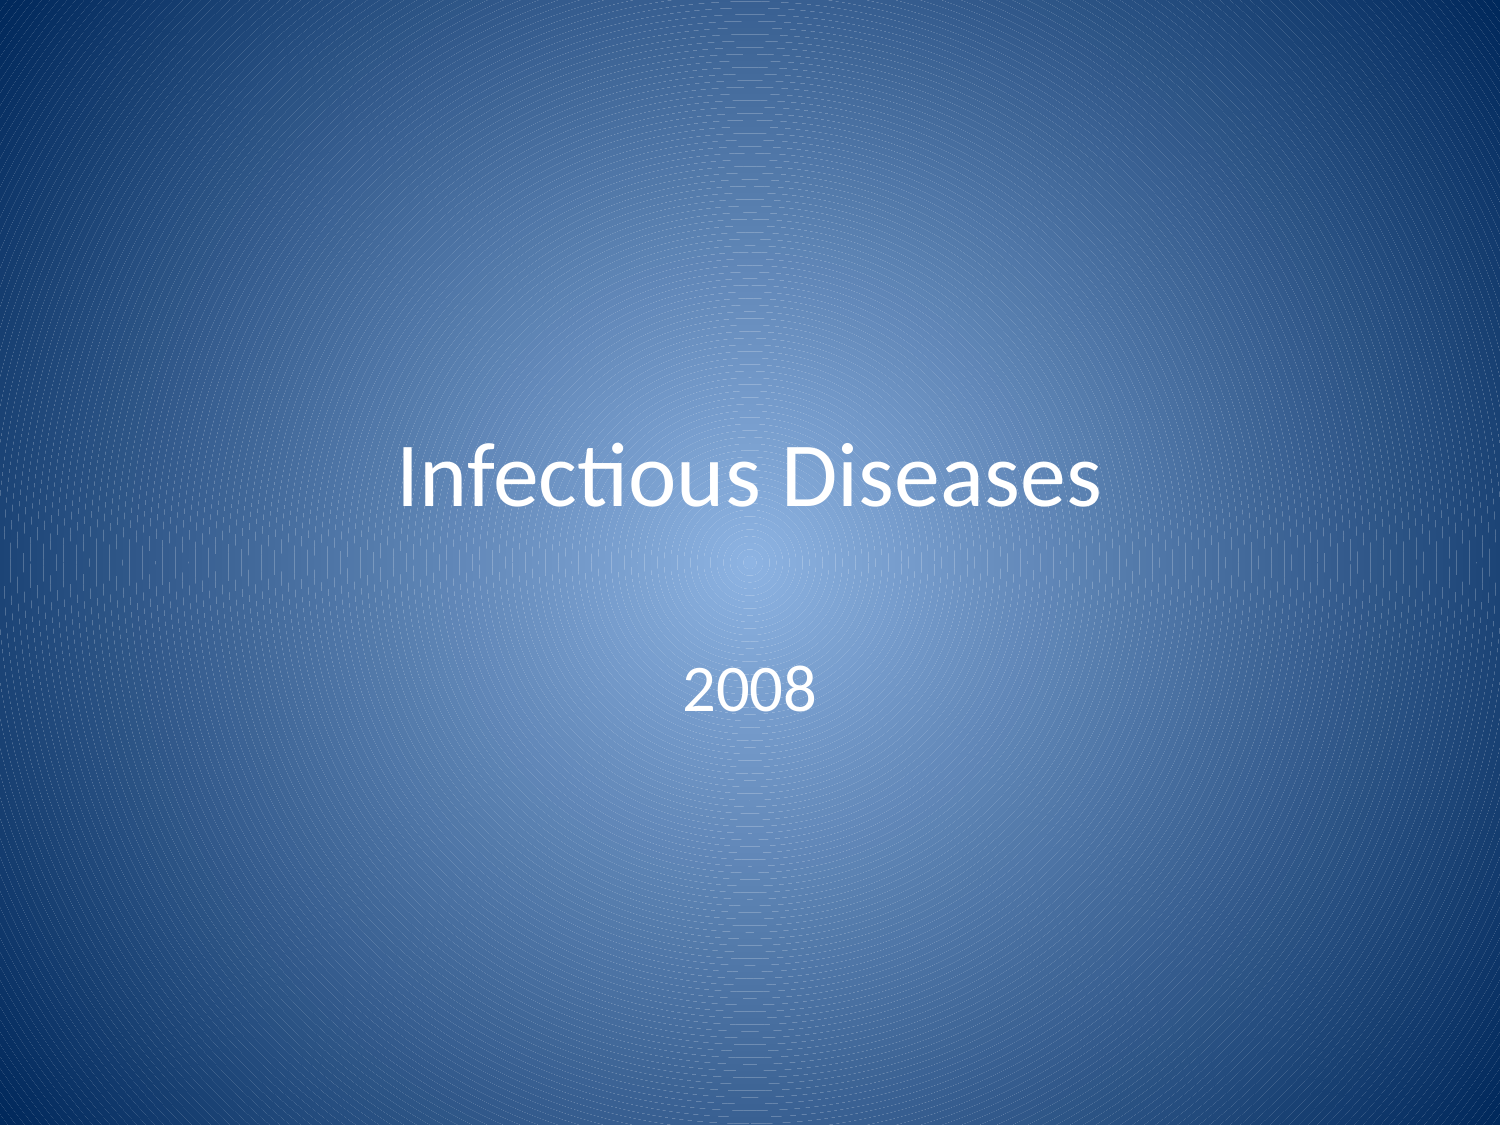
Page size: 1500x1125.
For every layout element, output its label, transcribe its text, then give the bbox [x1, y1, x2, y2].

title Infectious Diseases [112, 349, 1388, 591]
subtitle 2008 [225, 637, 1275, 925]
